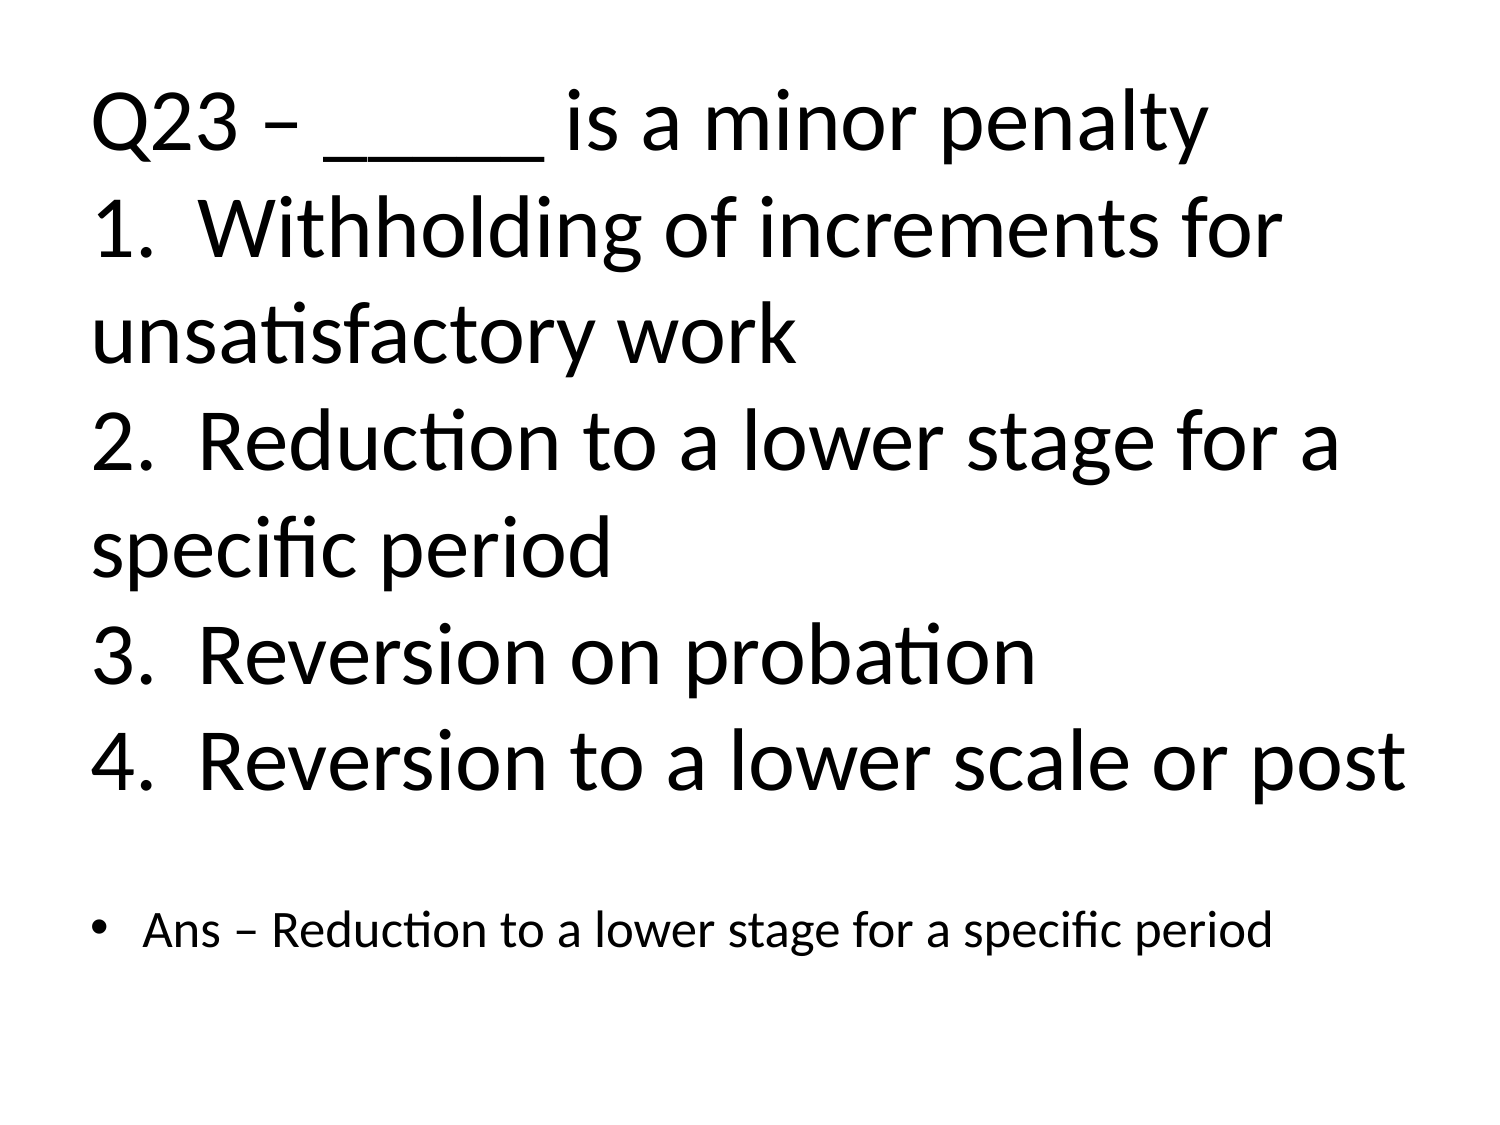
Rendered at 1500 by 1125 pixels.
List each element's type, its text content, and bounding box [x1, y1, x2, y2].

title Q23 – _____ is a minor penalty 1. Withholding of increments for unsatisfactory work 2. Reduction to a lower stage for a specific period 3. Reversion on probation 4. Reversion to a lower scale or post [75, 45, 1425, 825]
list Ans – Reduction to a lower stage for a specific period [75, 887, 1425, 1005]
